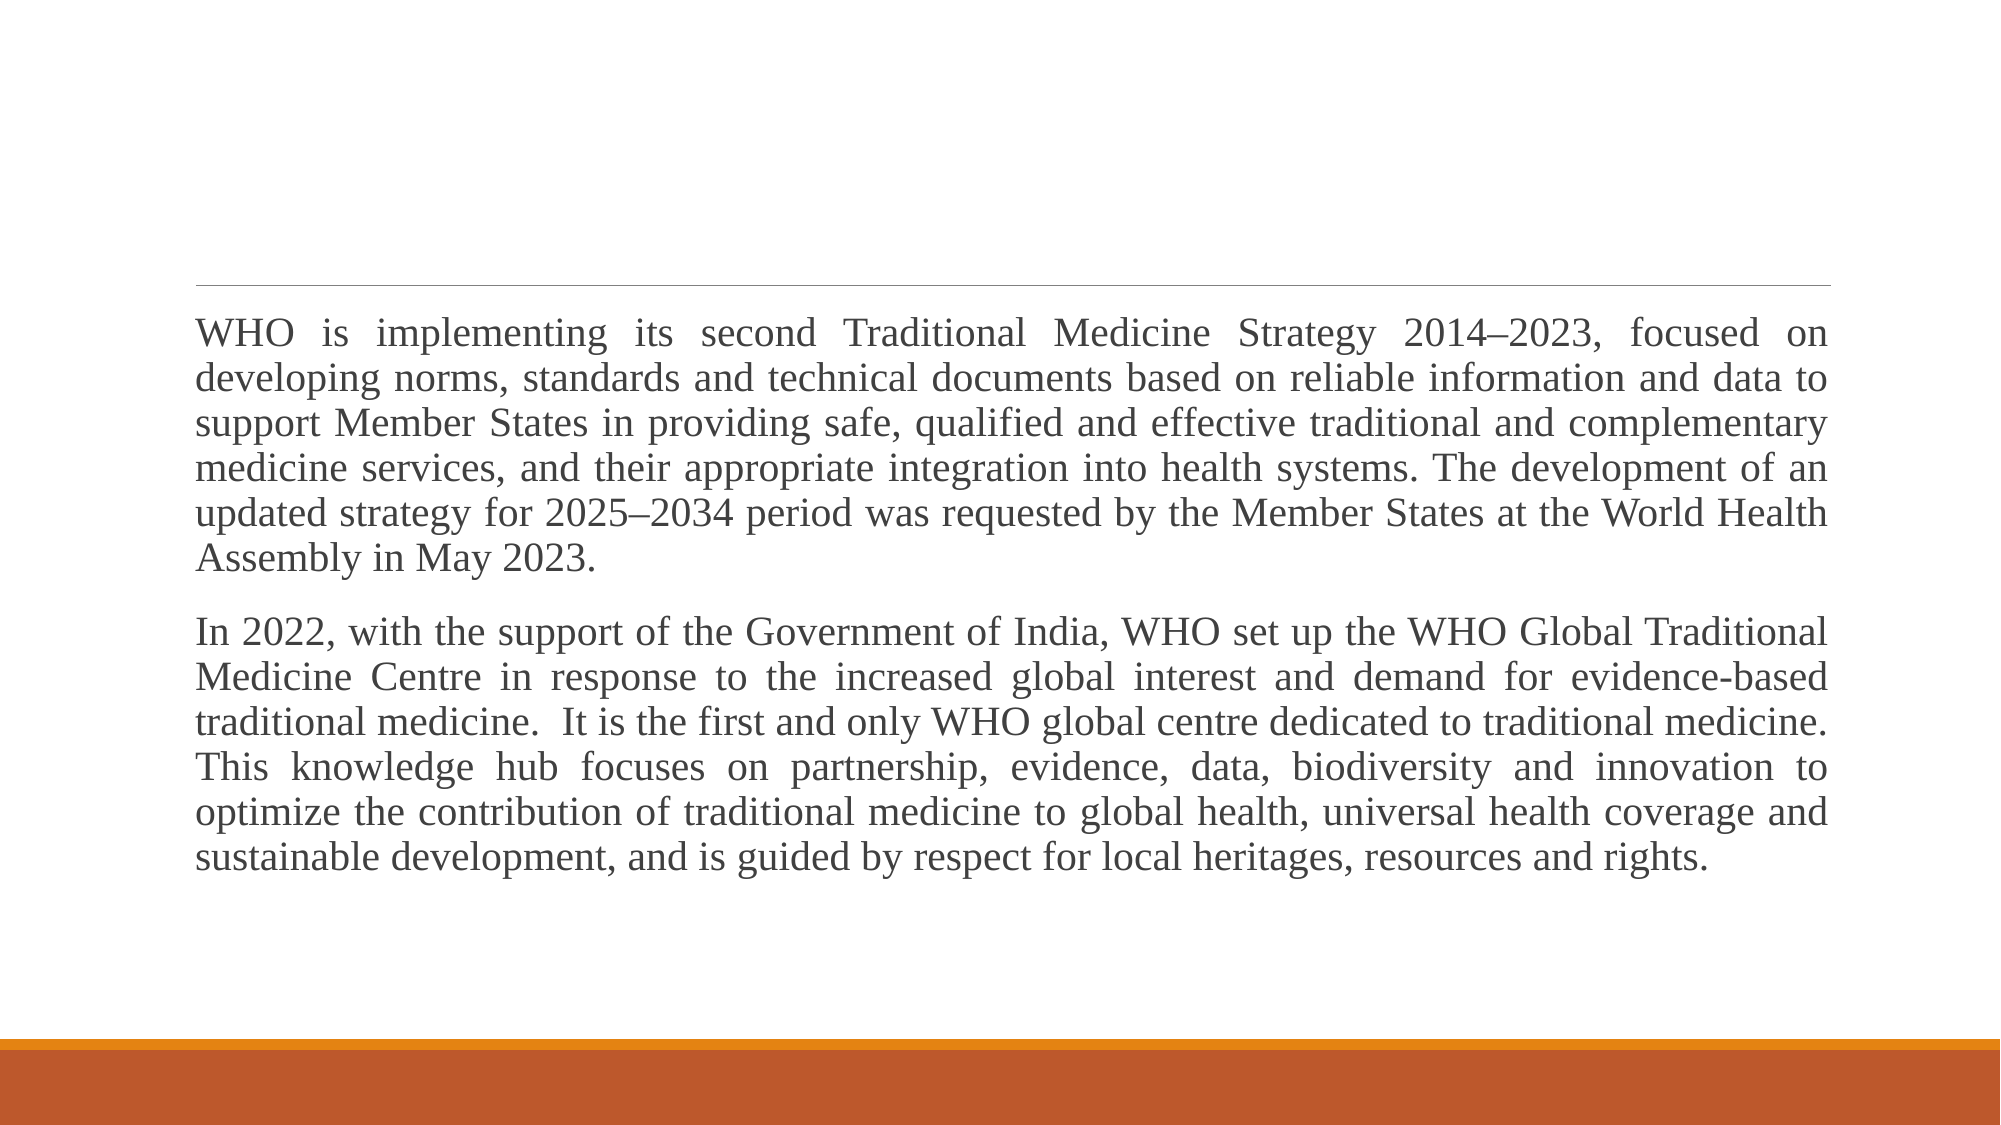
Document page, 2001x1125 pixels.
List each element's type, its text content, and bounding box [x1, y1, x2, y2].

list WHO is implementing its second Traditional Medicine Strategy 2014–2023, focused on developing norms, standards and technical documents based on reliable information and data to support Member States in providing safe, qualified and effective traditional and complementary medicine services, and their appropriate integration into health systems. The development of an updated strategy for 2025–2034 period was requested by the Member States at the World Health Assembly in May 2023. In 2022, with the support of the Government of India, WHO set up the WHO Global Traditional Medicine Centre in response to the increased global interest and demand for evidence-based traditional medicine. It is the first and only WHO global centre dedicated to traditional medicine. This knowledge hub focuses on partnership, evidence, data, biodiversity and innovation to optimize the contribution of traditional medicine to global health, universal health coverage and sustainable development, and is guided by respect for local heritages, resources and rights. [180, 302, 1830, 963]
